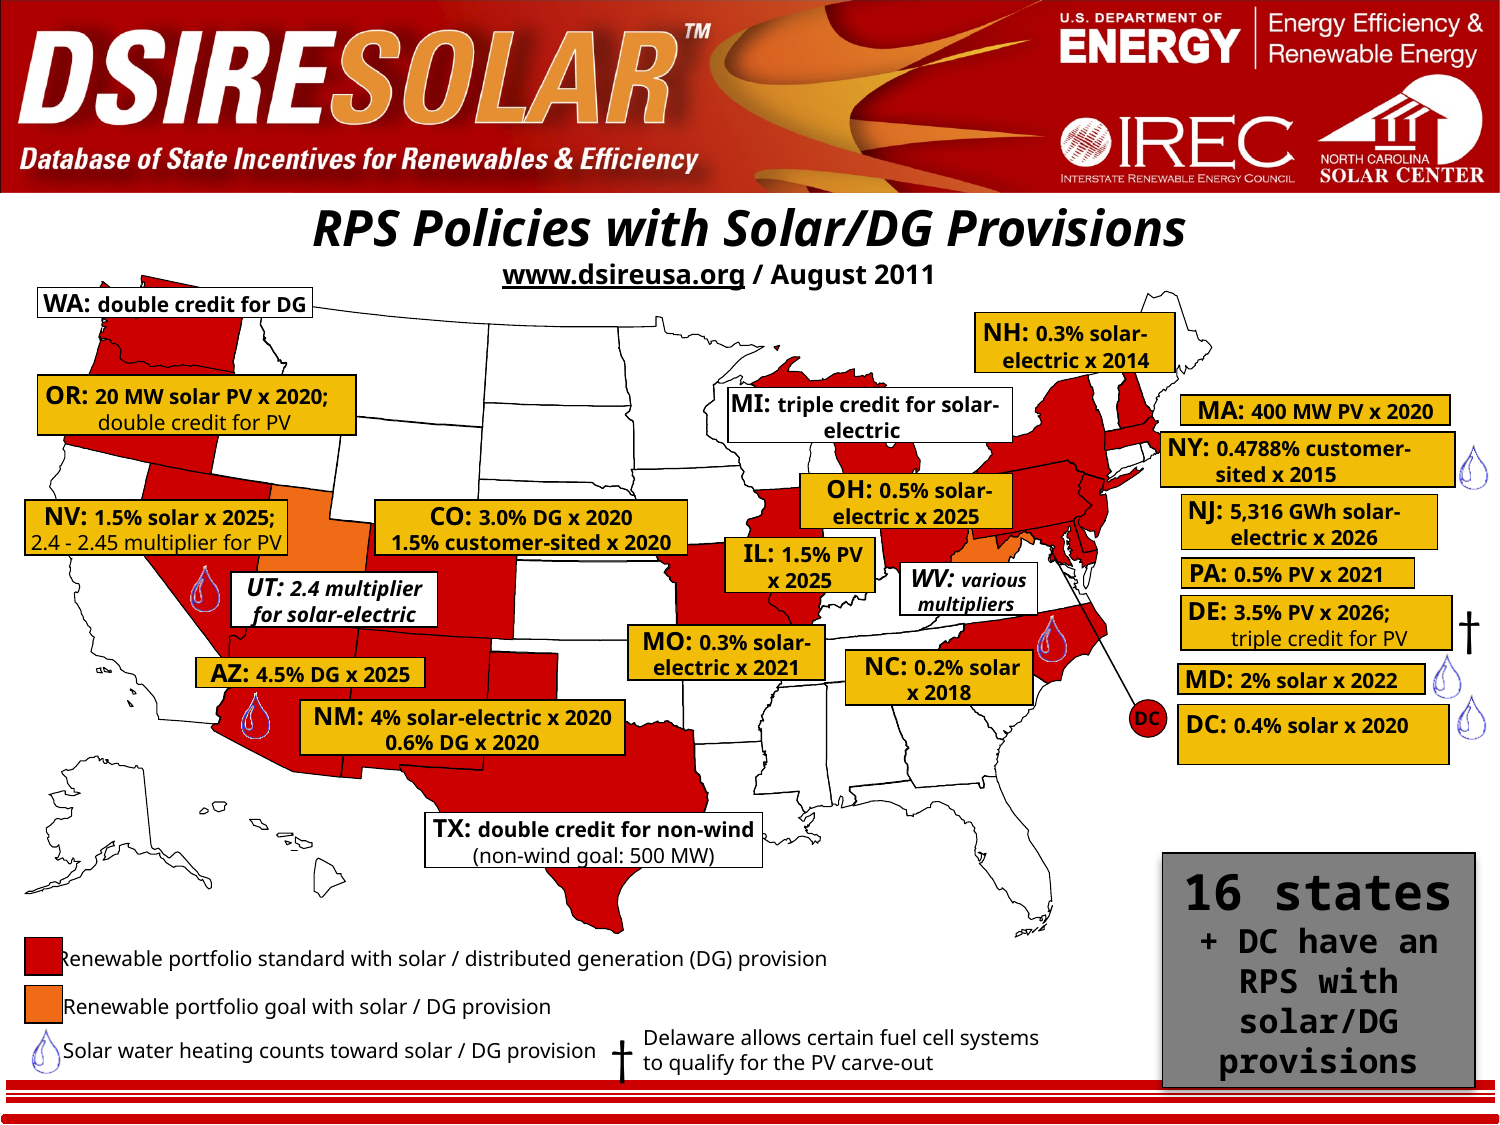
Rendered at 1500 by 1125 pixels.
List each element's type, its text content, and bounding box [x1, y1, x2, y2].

text_box [952, 529, 1035, 562]
text_box [232, 318, 286, 375]
text_box [241, 479, 272, 499]
text_box [341, 755, 484, 779]
picture [1442, 440, 1500, 497]
text_box [779, 624, 964, 687]
text_box † [595, 1017, 658, 1093]
text_box [350, 628, 492, 699]
picture [0, 1024, 1500, 1125]
text_box PA: 0.5% PV x 2021 [1181, 557, 1415, 588]
text_box NY: 0.4788% customer- sited x 2015 [1160, 431, 1455, 487]
text_box [977, 374, 1144, 494]
text_box NV: 1.5% solar x 2025; 2.4 - 2.45 multiplier for PV [241, 499, 288, 555]
text_box NV: 1.5% solar x 2025; 2.4 - 2.45 multiplier for PV [24, 499, 44, 555]
text_box [1105, 417, 1160, 454]
text_box [218, 436, 341, 492]
text_box [880, 529, 969, 571]
text_box [488, 652, 558, 699]
text_box UT: 2.4 multiplier for solar-electric [241, 571, 438, 627]
text_box [359, 523, 517, 640]
text_box [923, 615, 1008, 630]
text_box [400, 720, 708, 812]
text_box Renewable portfolio standard with solar / distributed generation (DG) provision [63, 945, 828, 971]
text_box [63, 436, 219, 441]
text_box [257, 688, 351, 778]
text_box [241, 627, 358, 657]
text_box [754, 683, 832, 813]
text_box [241, 627, 247, 639]
text_box [704, 375, 812, 490]
text_box [818, 593, 866, 610]
text_box [24, 985, 63, 1023]
text_box [618, 316, 765, 470]
text_box [812, 567, 940, 640]
text_box WV: various multipliers [899, 562, 1038, 615]
text_box [1117, 373, 1154, 429]
text_box [657, 542, 792, 624]
text_box [750, 356, 887, 387]
text_box [100, 281, 110, 287]
text_box TX: double credit for non-wind (non-wind goal: 500 MW) [425, 812, 763, 868]
text_box [822, 529, 886, 579]
picture [1021, 612, 1083, 669]
text_box www.dsireusa.org / August 2011 [487, 249, 1038, 302]
picture [174, 562, 237, 619]
text_box [747, 487, 822, 537]
text_box [1088, 373, 1126, 433]
text_box MA: 400 MW PV x 2020 [1180, 394, 1450, 425]
text_box Solar water heating counts toward solar / DG provision [81, 1038, 595, 1064]
text_box [833, 443, 921, 473]
text_box [140, 275, 198, 287]
text_box [1060, 564, 1078, 582]
text_box [88, 338, 235, 375]
text_box Renewable portfolio goal with solar / DG provision [63, 993, 552, 1019]
text_box [683, 680, 782, 745]
text_box [257, 484, 370, 571]
text_box 16 states + DC have an RPS with solar/DG provisions [1162, 853, 1475, 1088]
text_box † [1442, 589, 1500, 664]
text_box IL: 1.5% PV x 2025 [724, 537, 875, 593]
text_box [517, 555, 660, 562]
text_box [1013, 584, 1172, 670]
text_box MD: 2% solar x 2022 [1178, 663, 1410, 694]
text_box [484, 323, 632, 406]
text_box [695, 742, 821, 845]
text_box [1106, 444, 1144, 479]
text_box NM: 4% solar-electric x 2020 0.6% DG x 2020 [300, 699, 625, 755]
text_box WA: double credit for DG [37, 287, 313, 318]
text_box [479, 402, 636, 496]
text_box RPS Policies with Solar/DG Provisions [87, 182, 1413, 270]
text_box OH: 0.5% solar-electric x 2025 [799, 473, 1013, 529]
text_box [24, 937, 63, 975]
text_box [1044, 680, 1061, 684]
text_box [329, 417, 482, 524]
text_box [849, 777, 1053, 924]
text_box [477, 480, 636, 499]
text_box [1009, 538, 1066, 582]
text_box [491, 638, 684, 728]
text_box [972, 461, 1091, 539]
text_box OR: 20 MW solar PV x 2020; double credit for PV [37, 375, 357, 436]
text_box [824, 681, 910, 808]
picture [224, 689, 287, 746]
text_box CO: 3.0% DG x 2020 1.5% customer-sited x 2020 [374, 499, 688, 555]
text_box [98, 318, 241, 372]
text_box [1083, 562, 1096, 582]
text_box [199, 801, 346, 898]
text_box Delaware allows certain fuel cell systems to qualify for the PV carve-out [643, 1024, 1063, 1075]
text_box [970, 680, 1048, 740]
text_box AZ: 4.5% DG x 2025 [241, 657, 425, 688]
text_box [1078, 474, 1109, 538]
text_box NH: 0.3% solar- electric x 2014 [975, 312, 1175, 373]
text_box [514, 561, 677, 640]
text_box [260, 306, 489, 427]
text_box [773, 345, 780, 351]
picture [0, 0, 1500, 193]
text_box DC [1119, 699, 1182, 737]
picture [1415, 649, 1500, 747]
text_box DC: 0.4% solar x 2020 [1178, 704, 1449, 765]
text_box MI: triple credit for solar- electric [728, 387, 1013, 443]
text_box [49, 443, 236, 725]
text_box [769, 593, 823, 624]
text_box [891, 705, 1005, 789]
text_box DE: 3.5% PV x 2026; triple credit for PV [1181, 595, 1442, 651]
text_box [1140, 441, 1157, 463]
text_box MO: 0.3% solar- electric x 2021 [628, 624, 825, 680]
text_box [632, 466, 766, 544]
text_box [241, 555, 260, 571]
text_box [24, 756, 194, 894]
text_box NJ: 5,316 GWh solar- electric x 2026 [1181, 494, 1438, 550]
text_box [1025, 929, 1032, 936]
text_box [545, 868, 642, 934]
text_box [1136, 291, 1212, 411]
text_box [1015, 929, 1027, 938]
text_box [1074, 516, 1098, 552]
text_box [996, 520, 1098, 568]
text_box NC: 0.2% solar x 2018 [845, 649, 1033, 705]
text_box [939, 618, 1008, 649]
